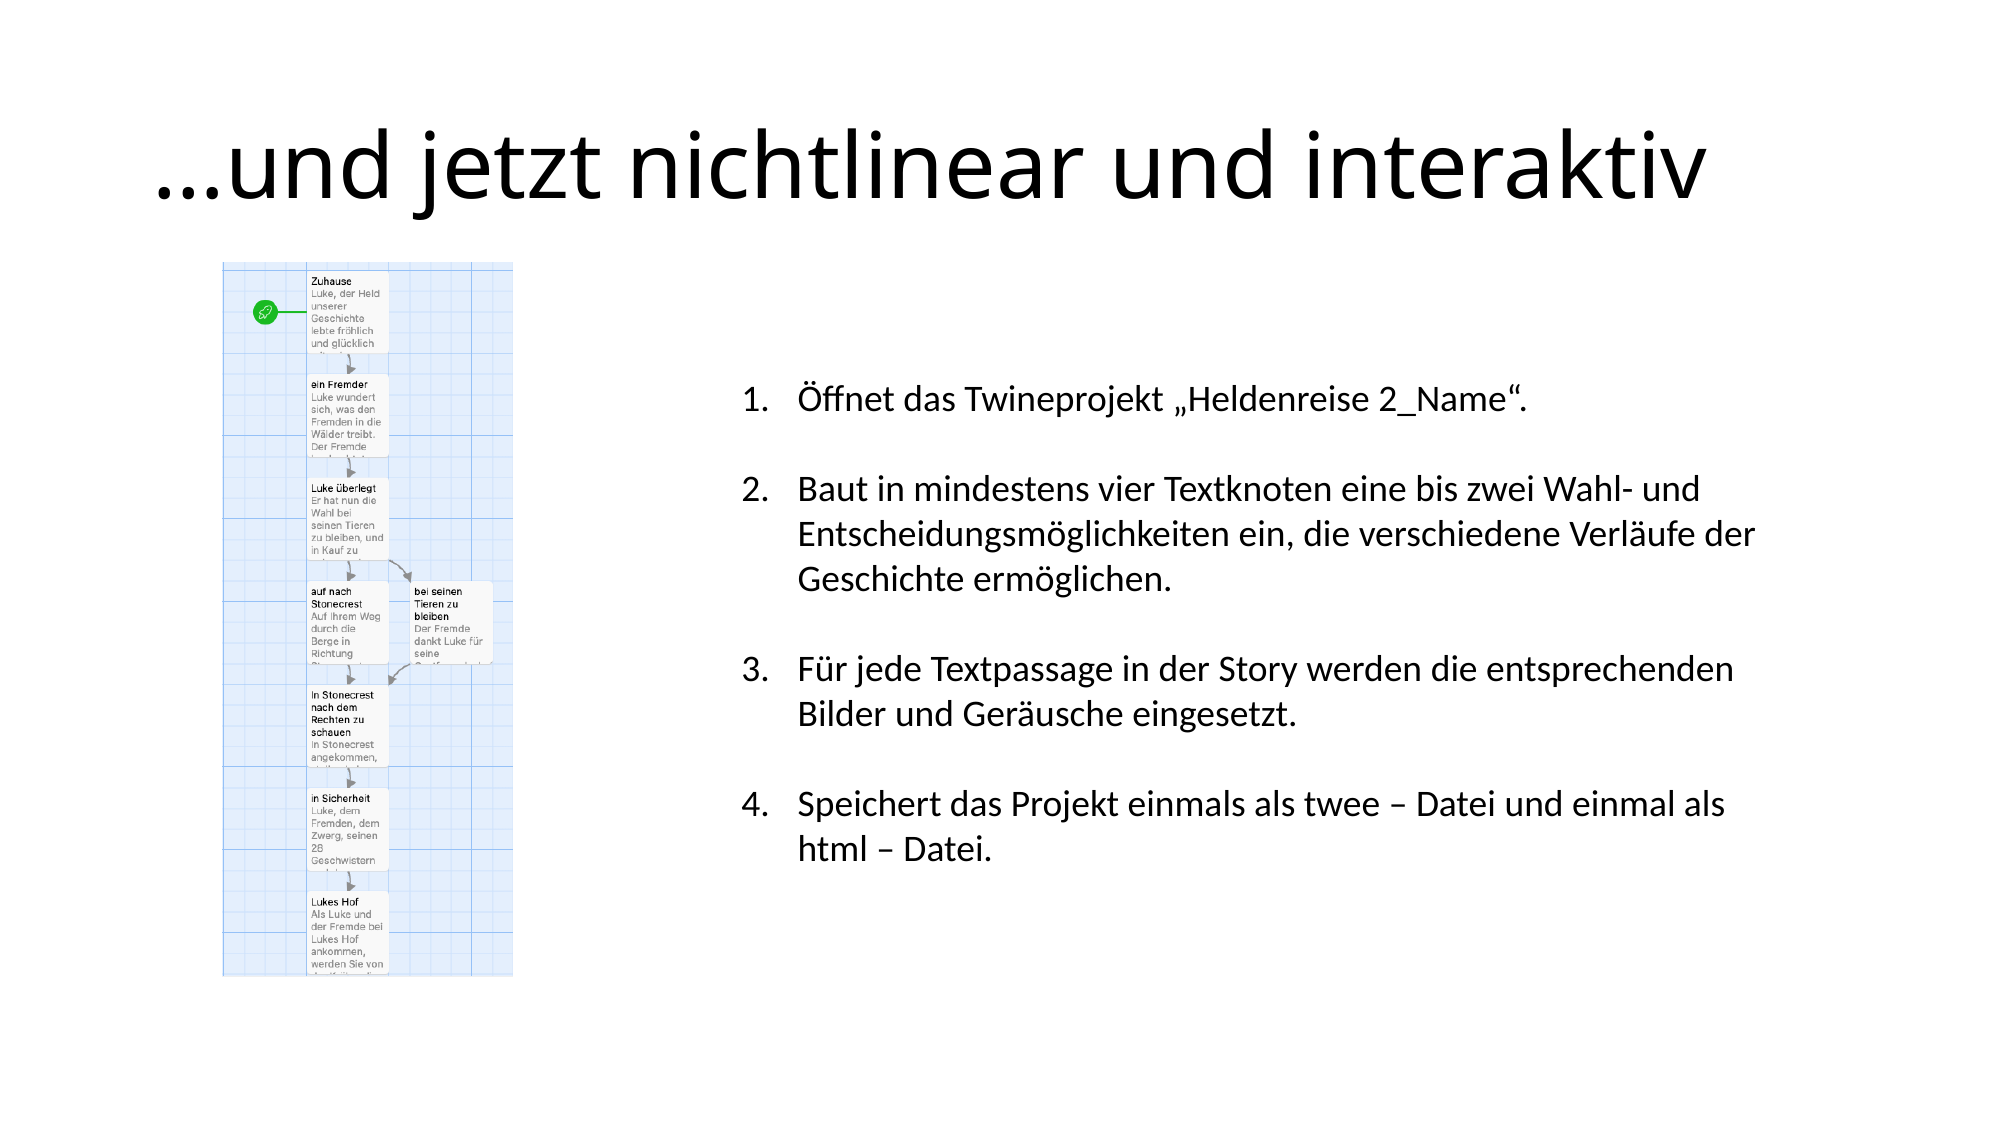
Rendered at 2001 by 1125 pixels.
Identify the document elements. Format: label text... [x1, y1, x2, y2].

text_box Öffnet das Twineprojekt „Heldenreise 2_Name“. Baut in mindestens vier Textknoten eine bis zwei Wahl- und Entscheidungsmöglichkeiten ein, die verschiedene Verläufe der Geschichte ermöglichen. Für jede Textpassage in der Story werden die entsprechenden Bilder und Geräusche eingesetzt. Speichert das Projekt einmals als twee – Datei und einmal als html – Datei. [726, 366, 1808, 922]
title …und jetzt nichtlinear und interaktiv [137, 59, 1863, 278]
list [222, 262, 513, 977]
